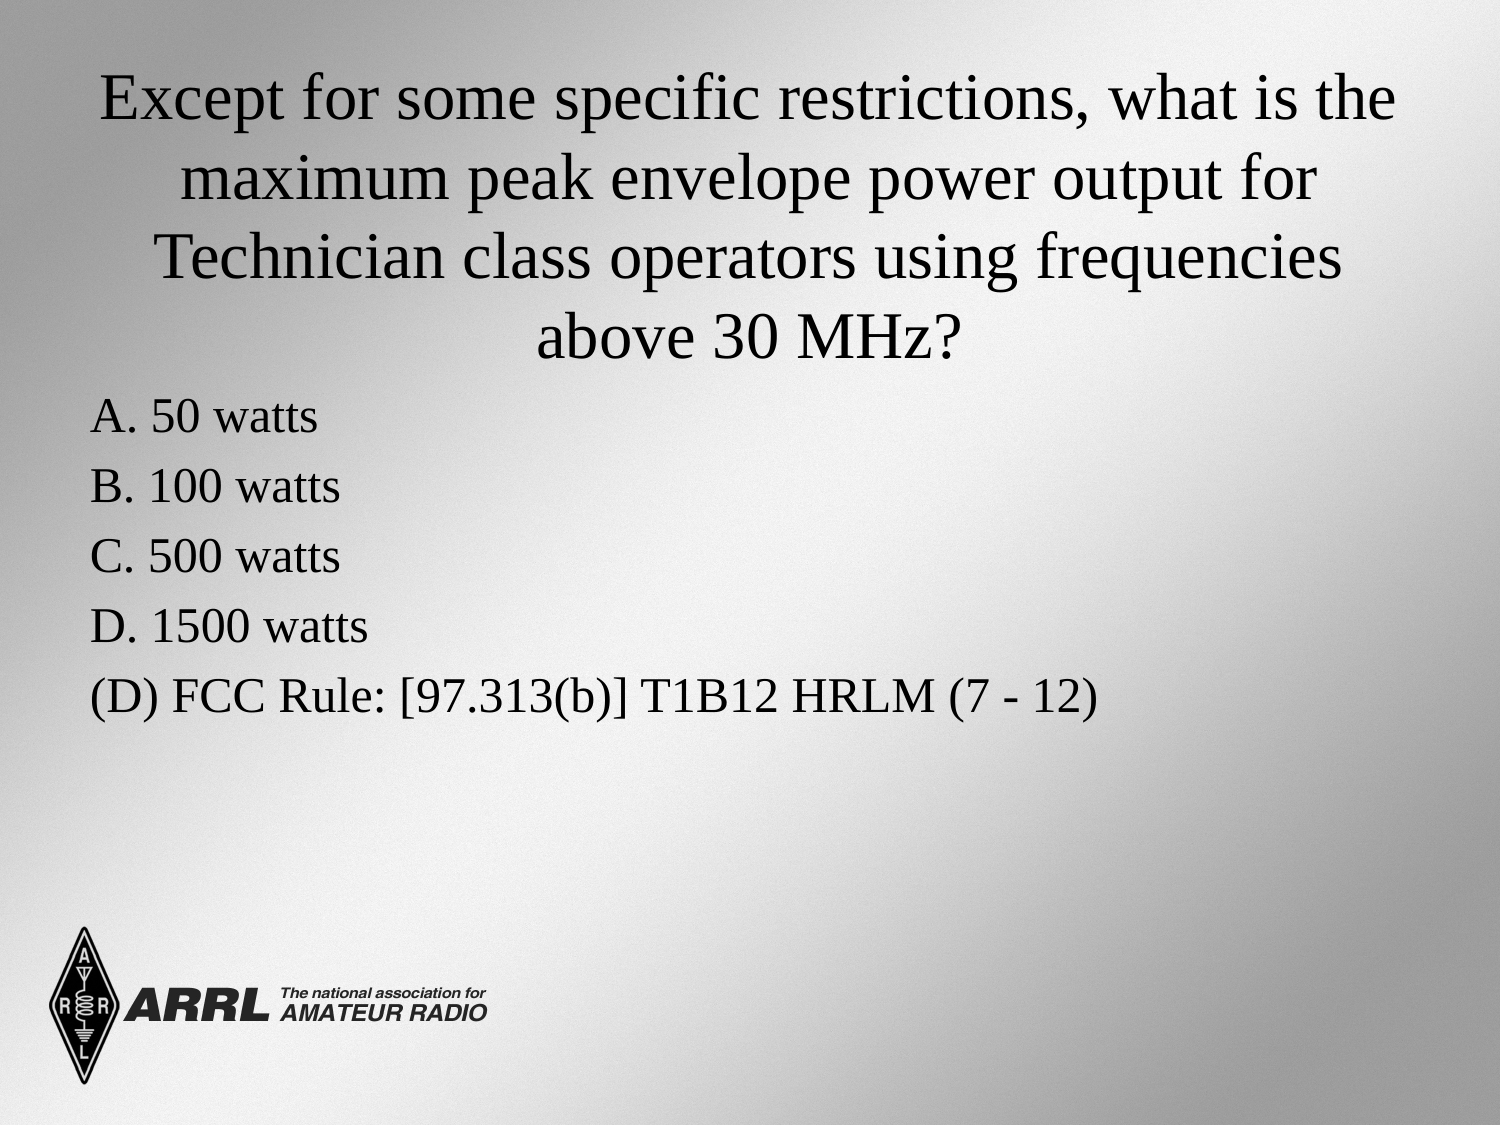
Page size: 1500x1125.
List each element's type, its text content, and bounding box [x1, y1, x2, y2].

title Except for some specific restrictions, what is the maximum peak envelope power output for Technician class operators using frequencies above 30 MHz? [75, 45, 1425, 233]
list A. 50 watts B. 100 watts C. 500 watts D. 1500 watts (D) FCC Rule: [97.313(b)] T1B12 HRLM (7 - 12) [75, 375, 1425, 1005]
picture [0, 0, 1500, 1125]
